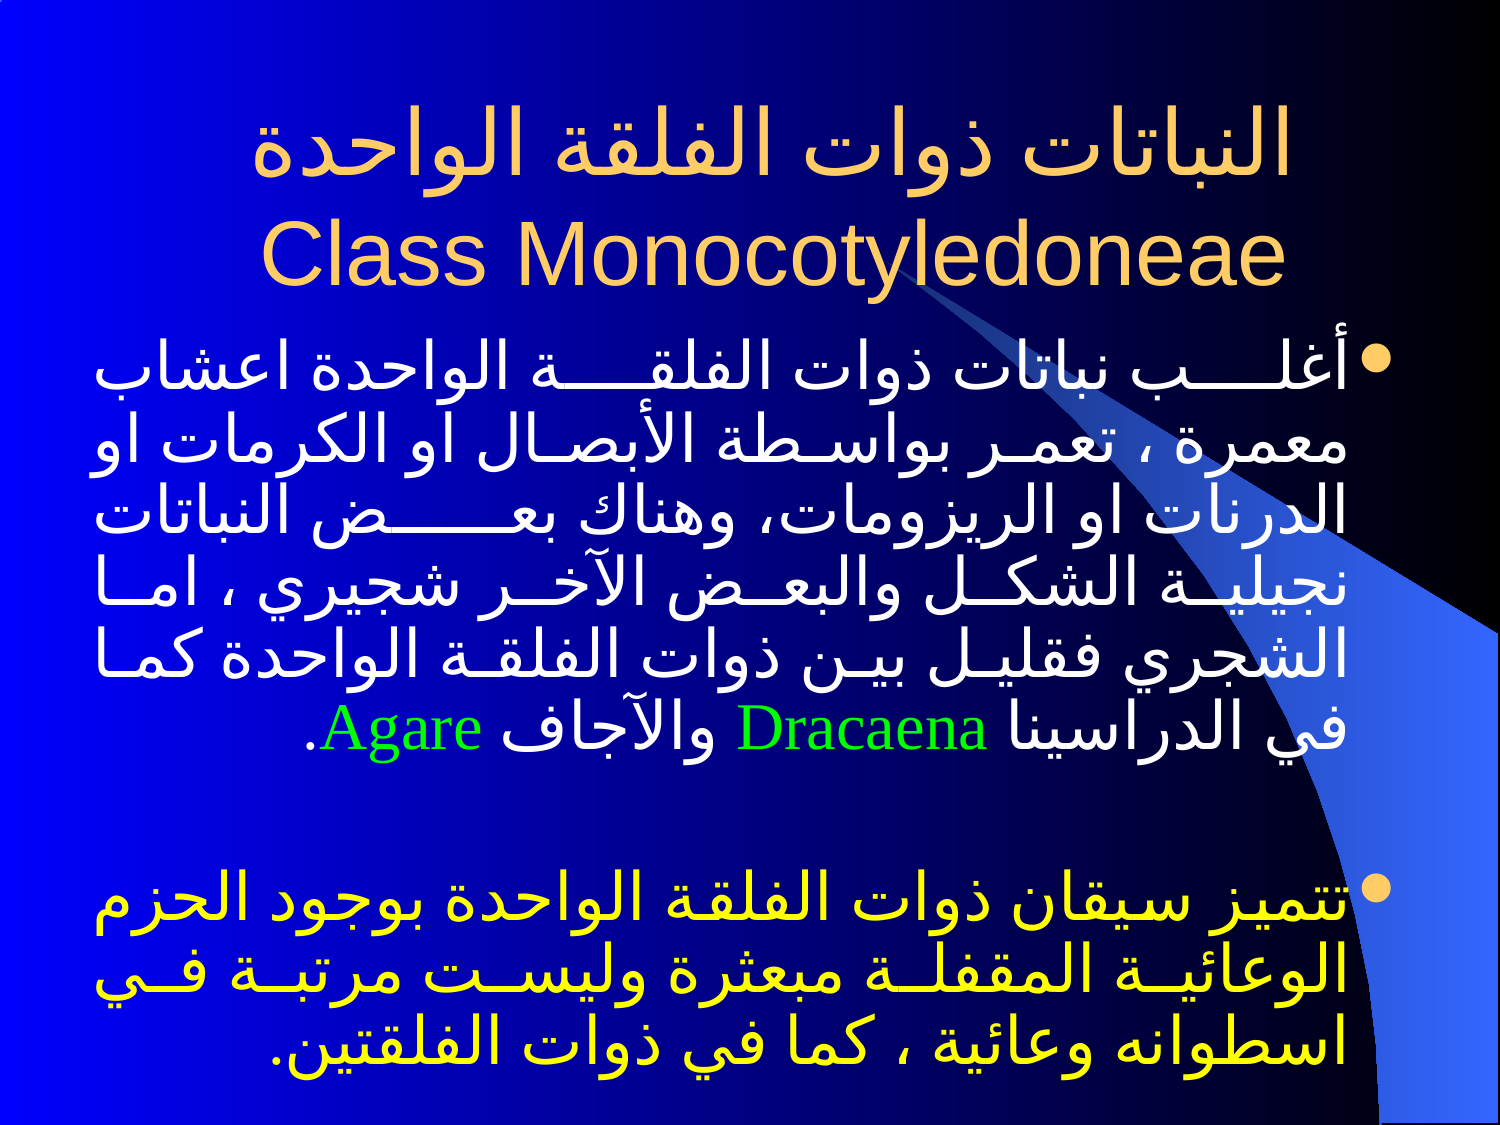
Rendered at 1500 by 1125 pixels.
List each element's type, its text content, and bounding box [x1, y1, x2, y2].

title النباتات ذوات الفلقة الواحدة Class Monocotyledoneae [111, 99, 1438, 288]
list أغلب نباتات ذوات الفلقة الواحدة اعشاب معمرة ، تعمر بواسطة الأبصال او الكرمات او الدرنات او الريزومات، وهناك بعض النباتات نجيلية الشكل والبعض الآخر شجيري ، اما الشجري فقليل بين ذوات الفلقة الواحدة كما في الدراسينا Dracaena والآجاف Agare. تتميز سيقان ذوات الفلقة الواحدة بوجود الحزم الوعائية المقفلة مبعثرة وليست مرتبة في اسطوانه وعائية ، كما في ذوات الفلقتين. [62, 324, 1438, 1051]
